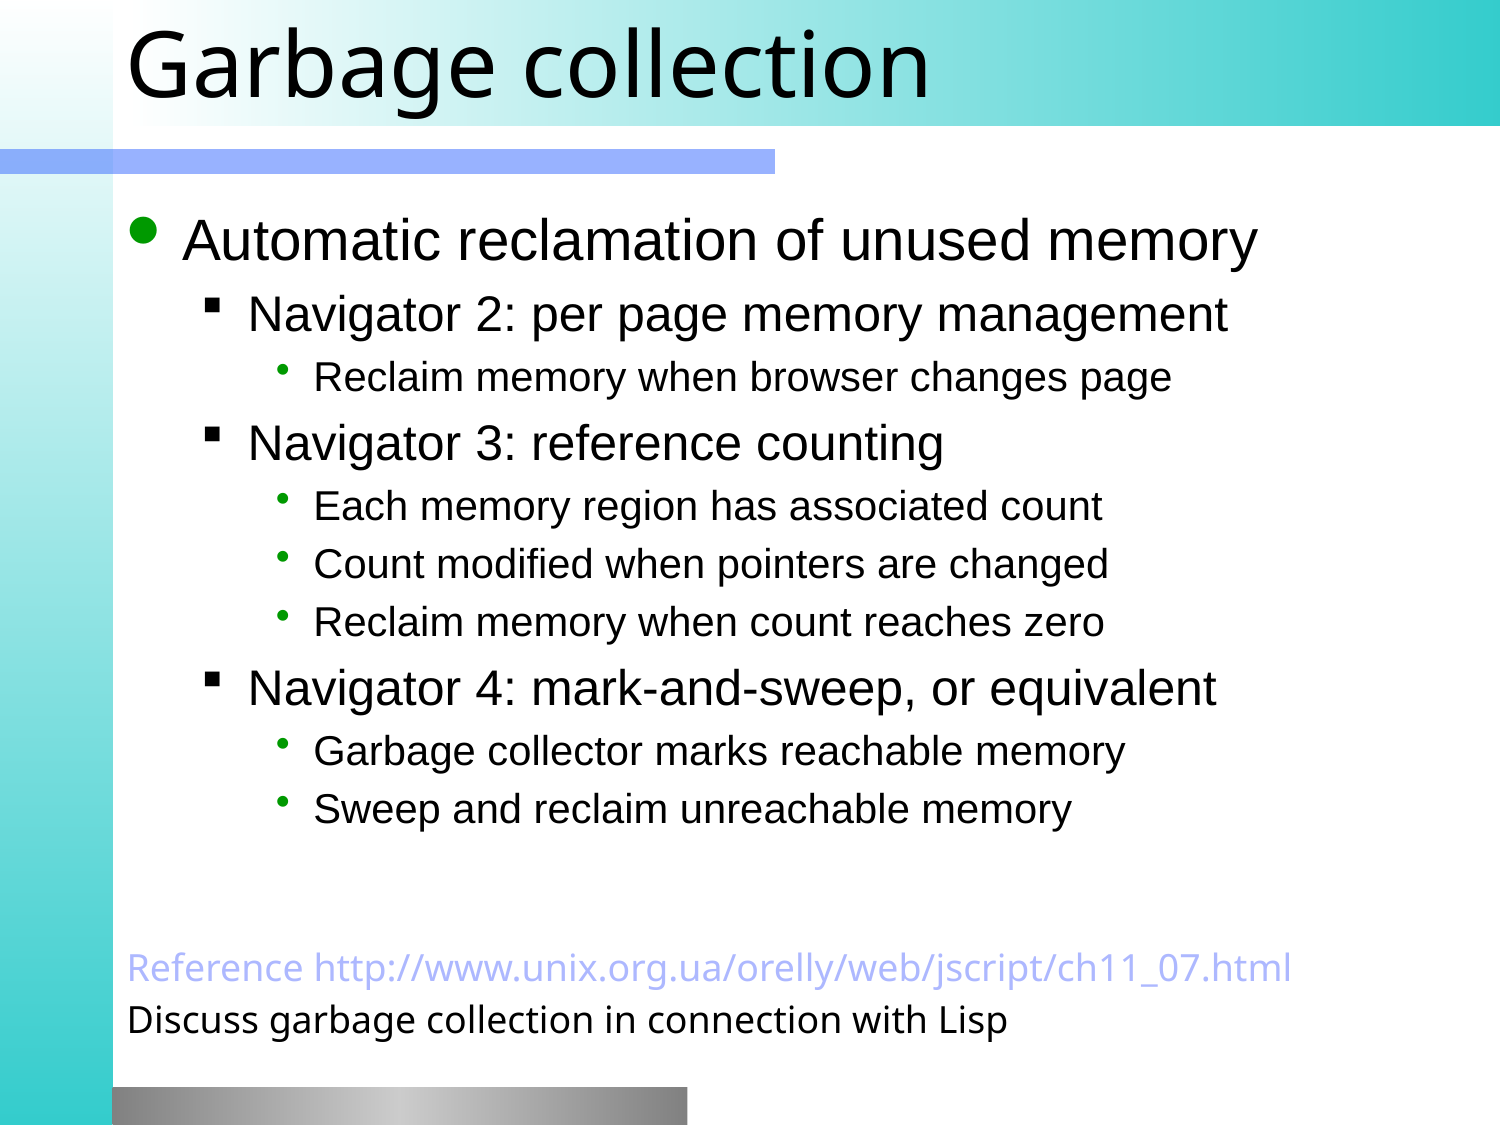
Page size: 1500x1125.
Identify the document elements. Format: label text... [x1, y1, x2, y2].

title Garbage collection [110, 0, 1424, 126]
text_box Reference http://www.unix.org.ua/orelly/web/jscript/ch11_07.html Discuss garbage collection in connection with Lisp [111, 936, 1308, 1049]
list Automatic reclamation of unused memory Navigator 2: per page memory management Reclaim memory when browser changes page Navigator 3: reference counting Each memory region has associated count Count modified when pointers are changed Reclaim memory when count reaches zero Navigator 4: mark-and-sweep, or equivalent Garbage collector marks reachable memory Sweep and reclaim unreachable memory [110, 194, 1451, 994]
